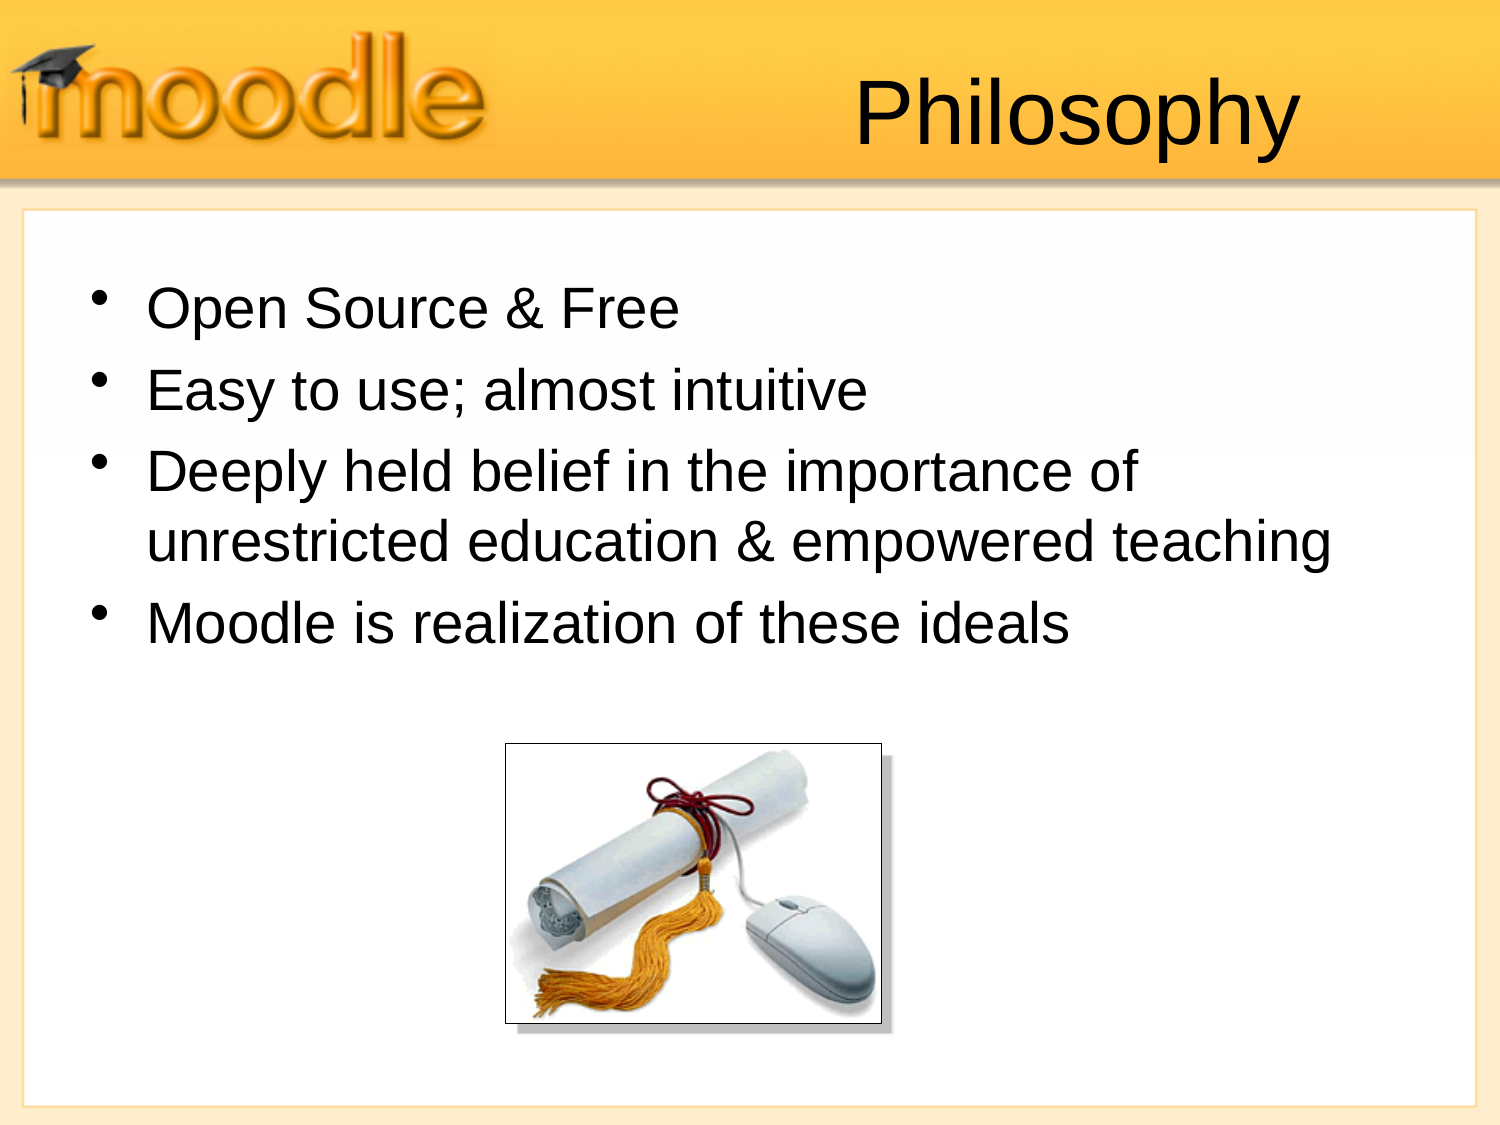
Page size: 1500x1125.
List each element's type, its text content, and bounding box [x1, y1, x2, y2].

title Philosophy [730, 45, 1425, 233]
picture [0, 0, 1500, 1125]
list Open Source & Free Easy to use; almost intuitive Deeply held belief in the importance of unrestricted education & empowered teaching Moodle is realization of these ideals [75, 262, 1425, 1005]
